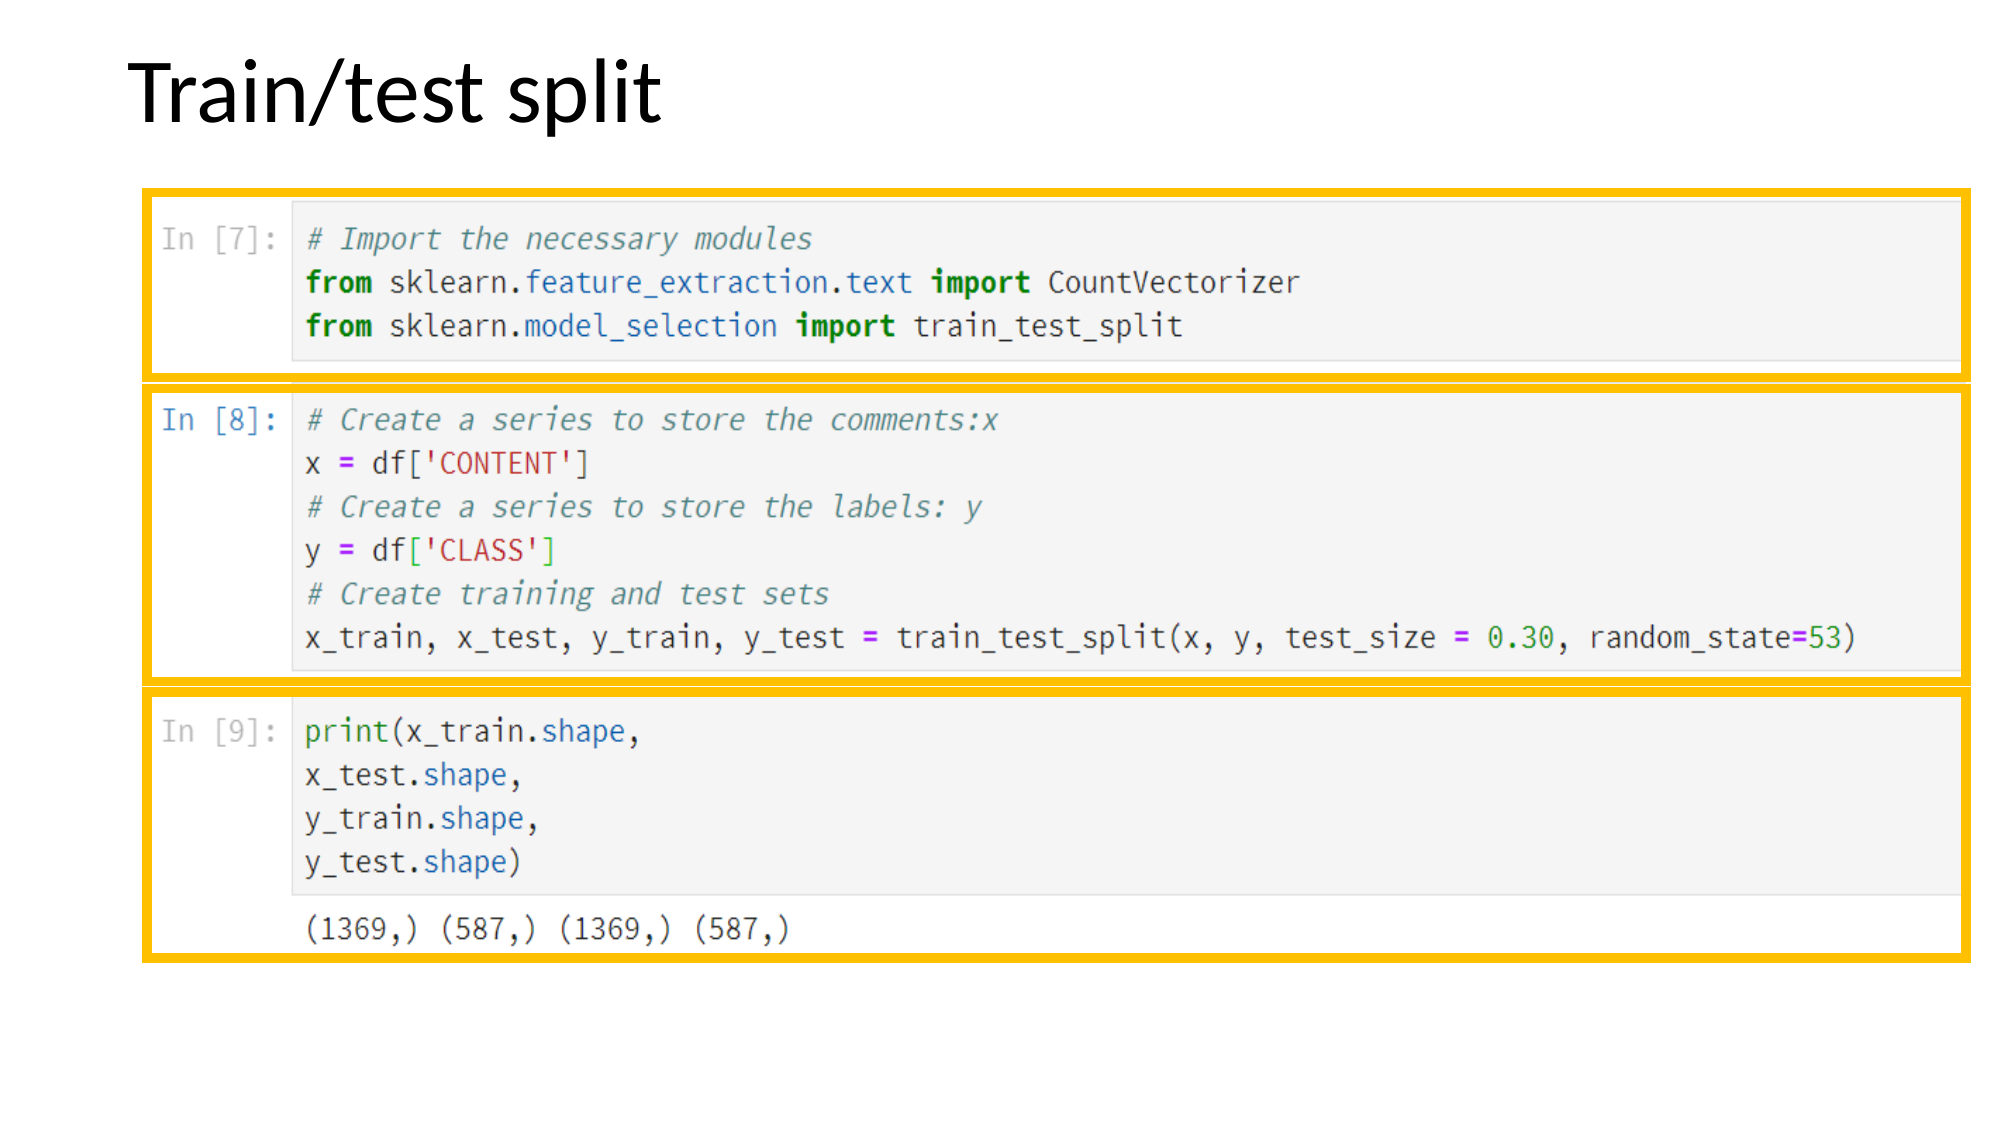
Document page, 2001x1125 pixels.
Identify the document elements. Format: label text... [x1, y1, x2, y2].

text_box Train/test split [112, 23, 1919, 149]
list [137, 191, 1966, 958]
